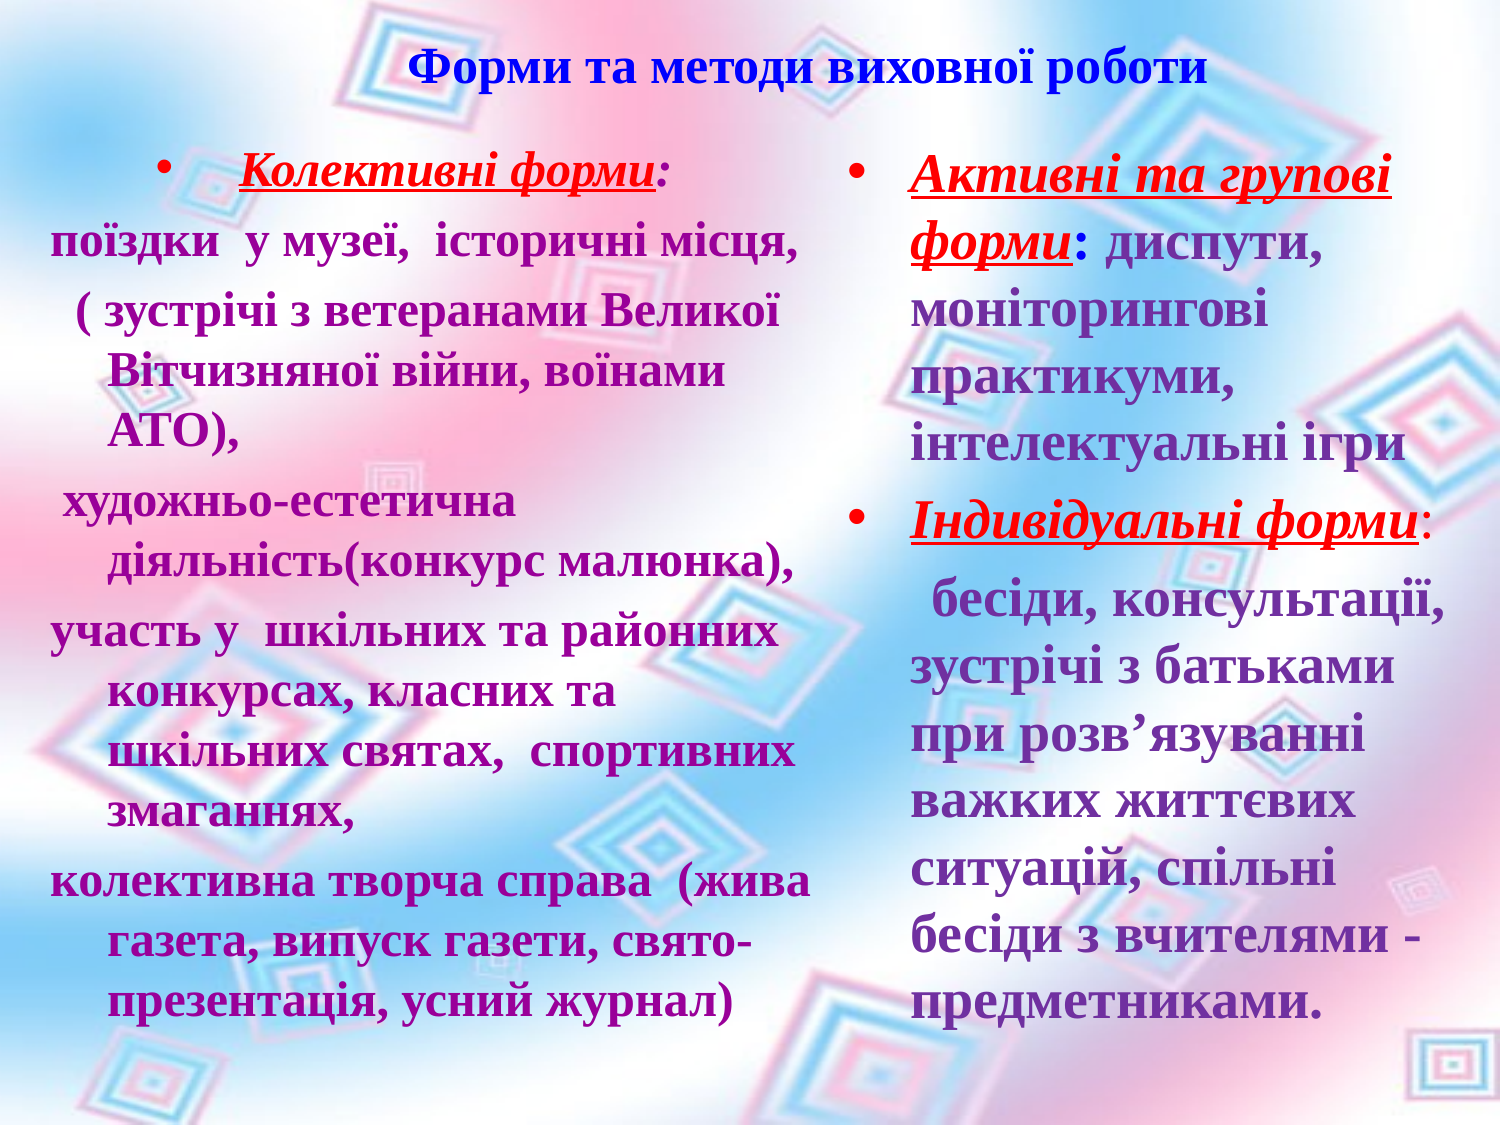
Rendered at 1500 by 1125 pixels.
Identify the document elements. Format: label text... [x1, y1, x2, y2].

title Форми та методи виховної роботи [117, 23, 1500, 164]
list Колективні форми: поїздки у музеї, історичні місця, ( зустрічі з ветеранами Великої Вітчизняної війни, воїнами АТО), художньо-естетична діяльність(конкурс малюнка), участь у шкільних та районних конкурсах, класних та шкільних святах, спортивних змаганнях, колективна творча справа (жива газета, випуск газети, свято-презентація, усний журнал) [35, 128, 832, 1090]
list Активні та групові форми: диспути, моніторингові практикуми, інтелектуальні ігри Індивідуальні форми: бесіди, консультації, зустрічі з батьками при розв’язуванні важких життєвих ситуацій, спільні бесіди з вчителями - предметниками. [832, 128, 1477, 1055]
picture [0, 0, 1500, 1125]
